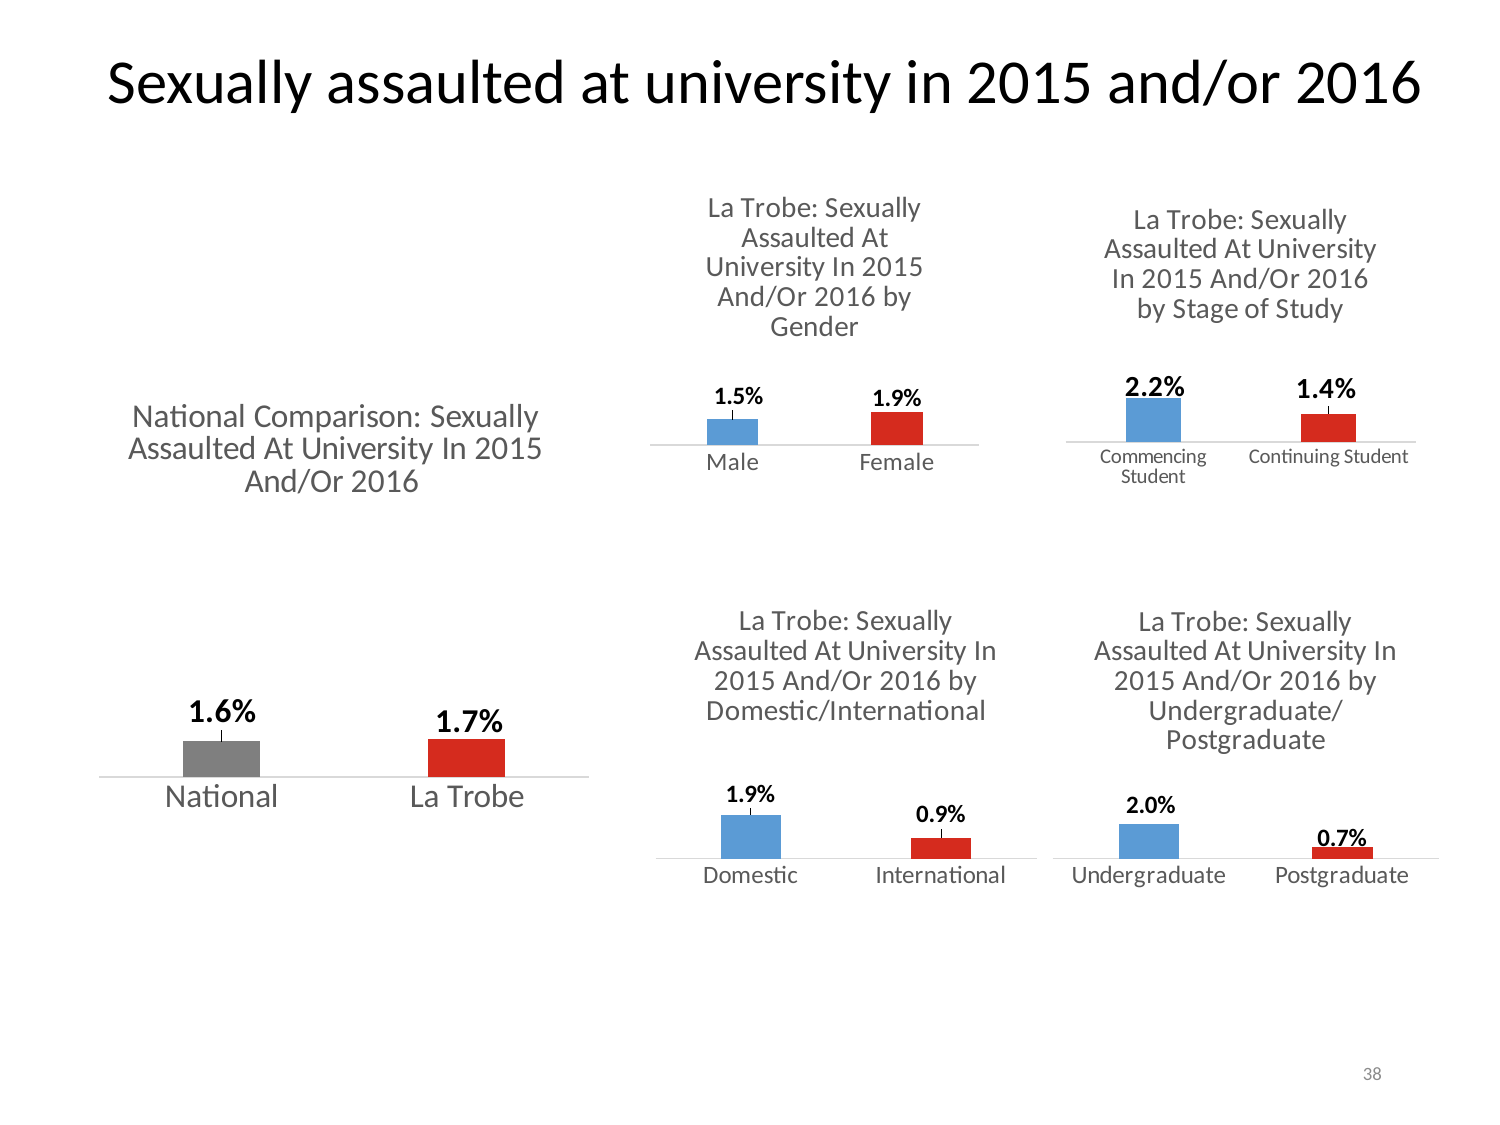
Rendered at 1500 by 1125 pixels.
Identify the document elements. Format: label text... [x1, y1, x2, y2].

slide_number 38 [1059, 1042, 1397, 1103]
title Sexually assaulted at university in 2015 and/or 2016 [66, 28, 1466, 139]
chart [643, 172, 987, 483]
chart [68, 373, 604, 916]
chart [647, 586, 1447, 897]
chart [1058, 184, 1424, 495]
